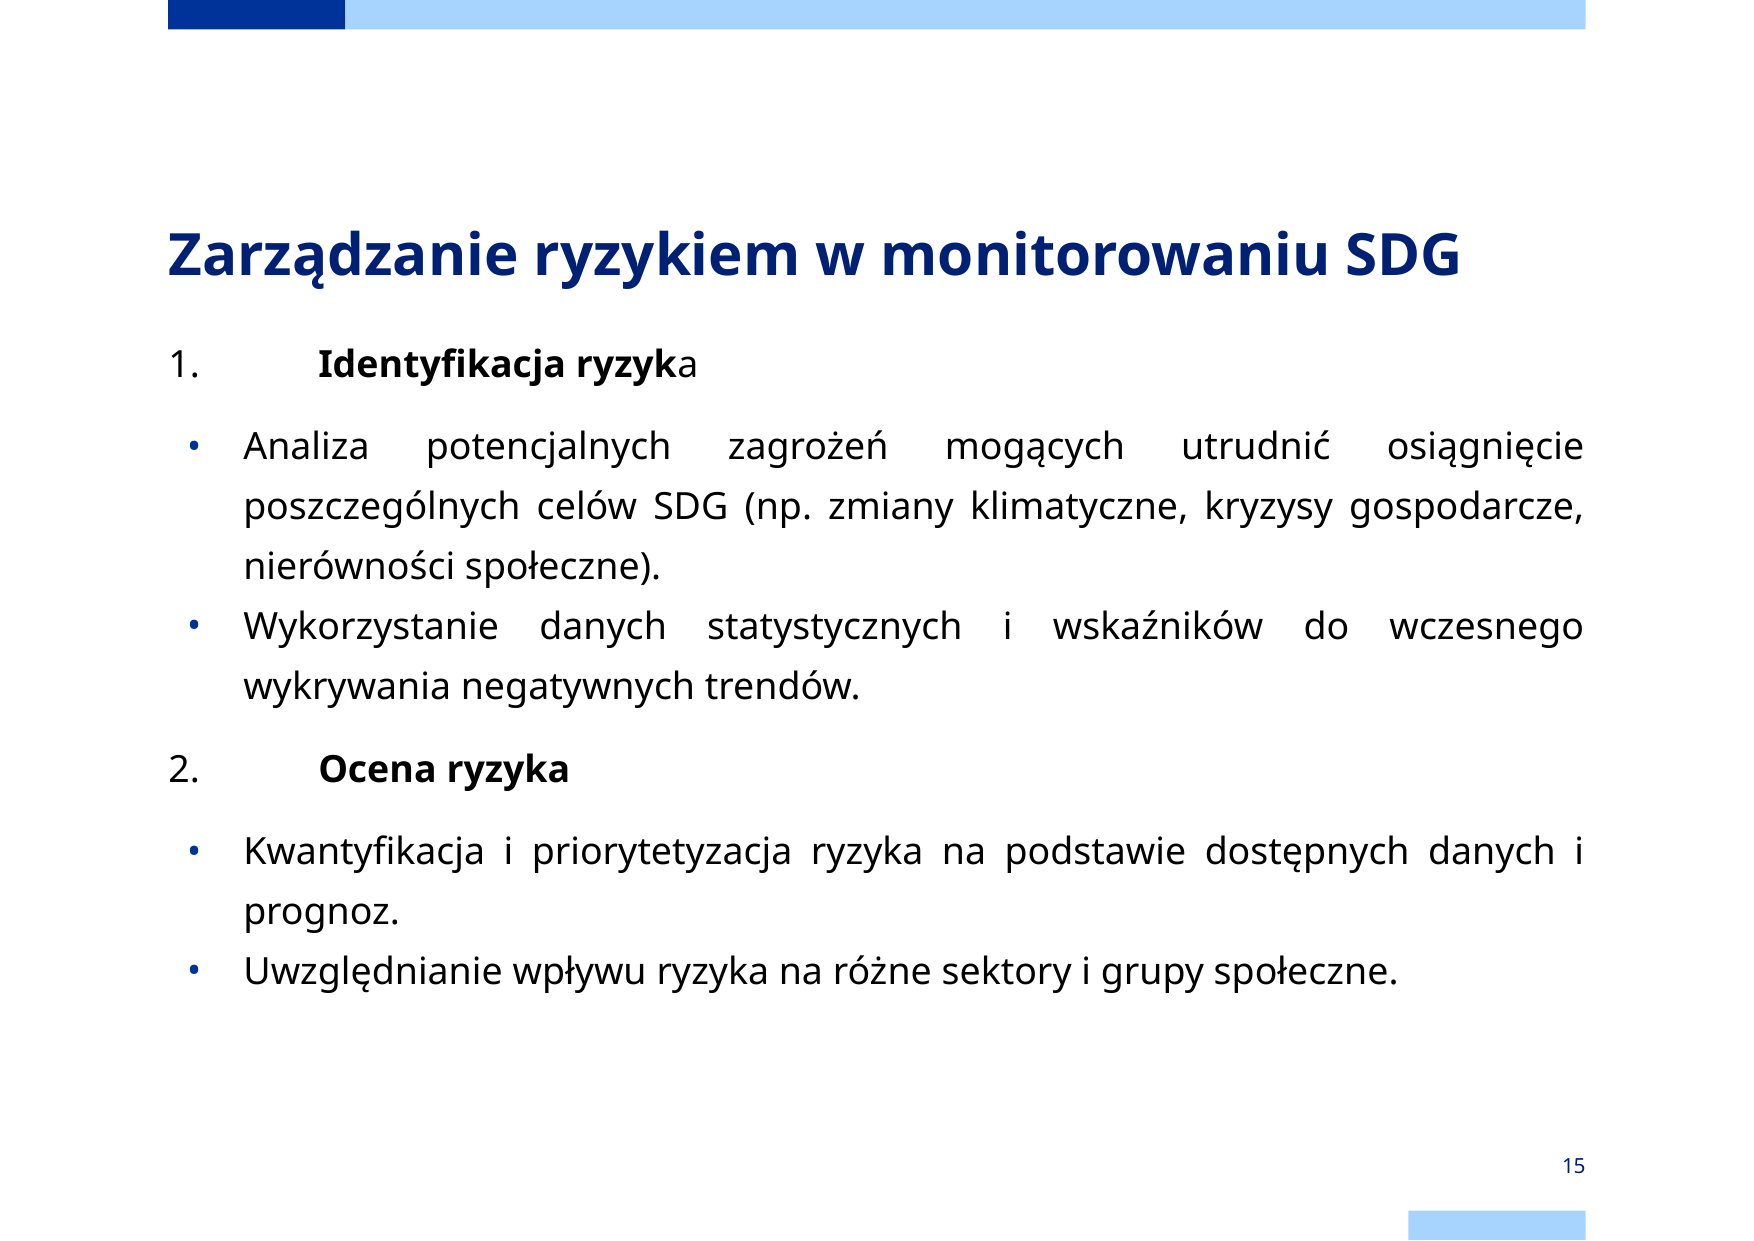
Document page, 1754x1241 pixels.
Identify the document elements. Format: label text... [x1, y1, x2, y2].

slide_number ‹#› [1408, 1151, 1586, 1182]
list 1. Identyfikacja ryzyka Analiza potencjalnych zagrożeń mogących utrudnić osiągnięcie poszczególnych celów SDG (np. zmiany klimatyczne, kryzysy gospodarcze, nierówności społeczne). Wykorzystanie danych statystycznych i wskaźników do wczesnego wykrywania negatywnych trendów. 2. Ocena ryzyka Kwantyfikacja i priorytetyzacja ryzyka na podstawie dostępnych danych i prognoz. Uwzględnianie wpływu ryzyka na różne sektory i grupy społeczne. [168, 324, 1586, 1093]
title Zarządzanie ryzykiem w monitorowaniu SDG [168, 147, 1586, 324]
